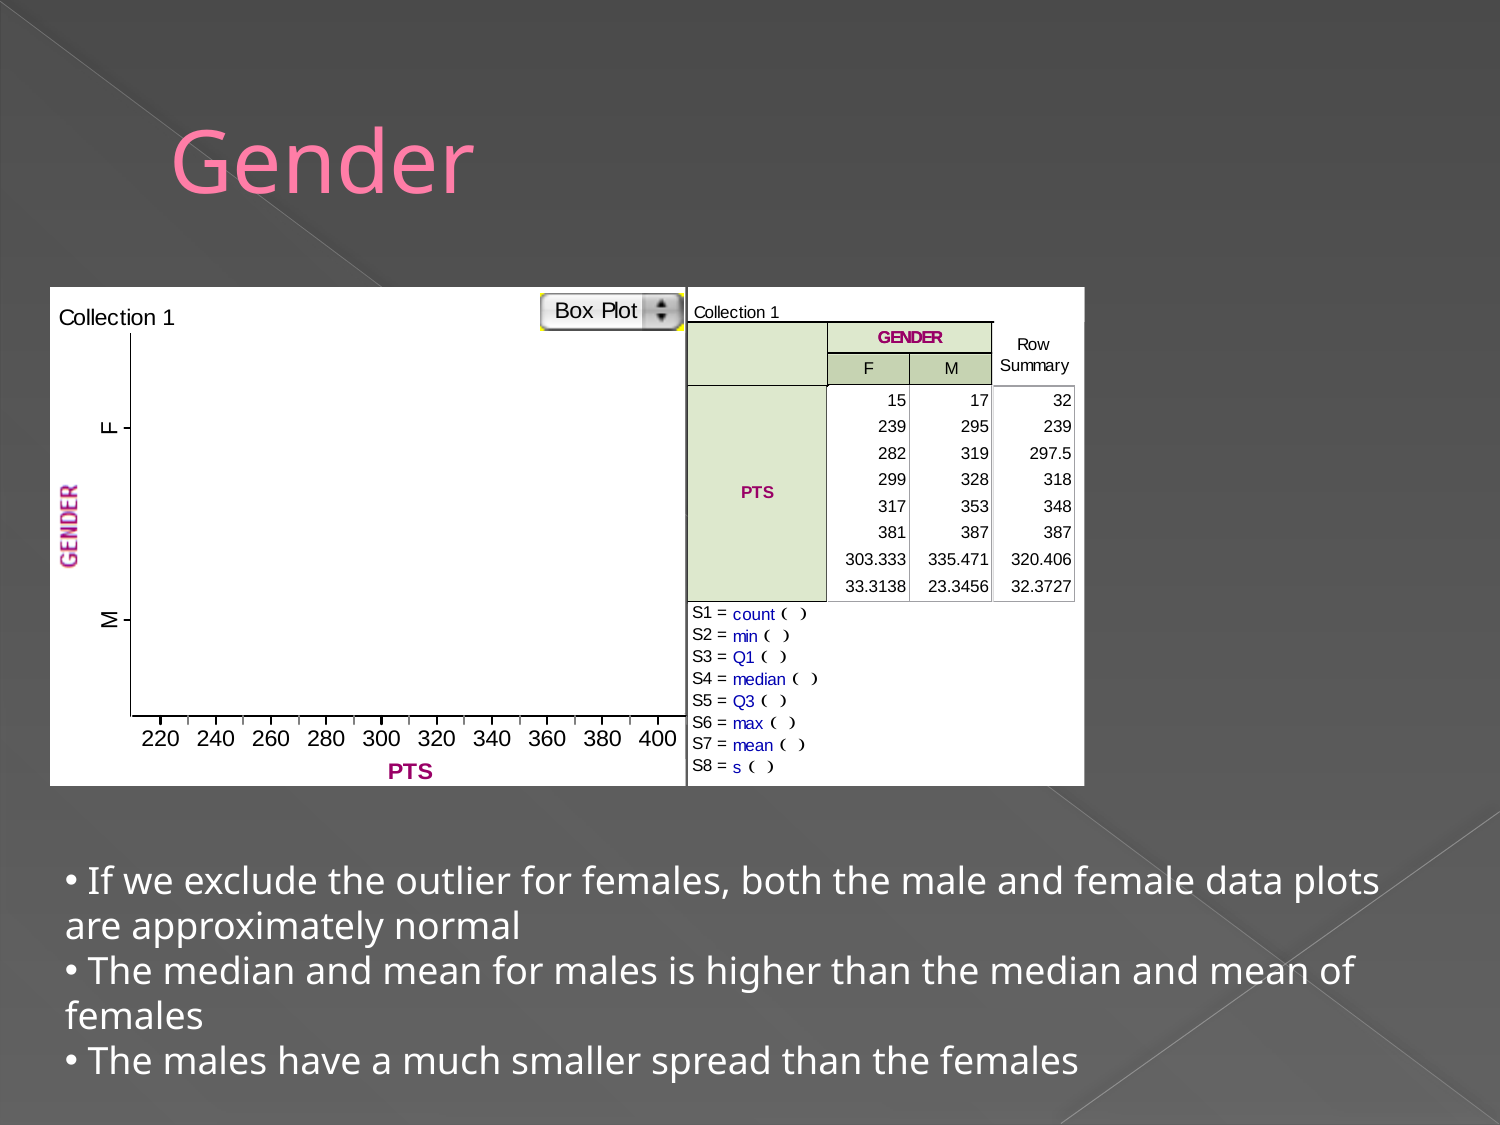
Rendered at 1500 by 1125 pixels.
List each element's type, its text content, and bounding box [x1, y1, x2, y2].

title Gender [75, 43, 1425, 274]
picture [49, 287, 1087, 788]
text_box If we exclude the outlier for females, both the male and female data plots are approximately normal The median and mean for males is higher than the median and mean of females The males have a much smaller spread than the females [50, 849, 1450, 1090]
